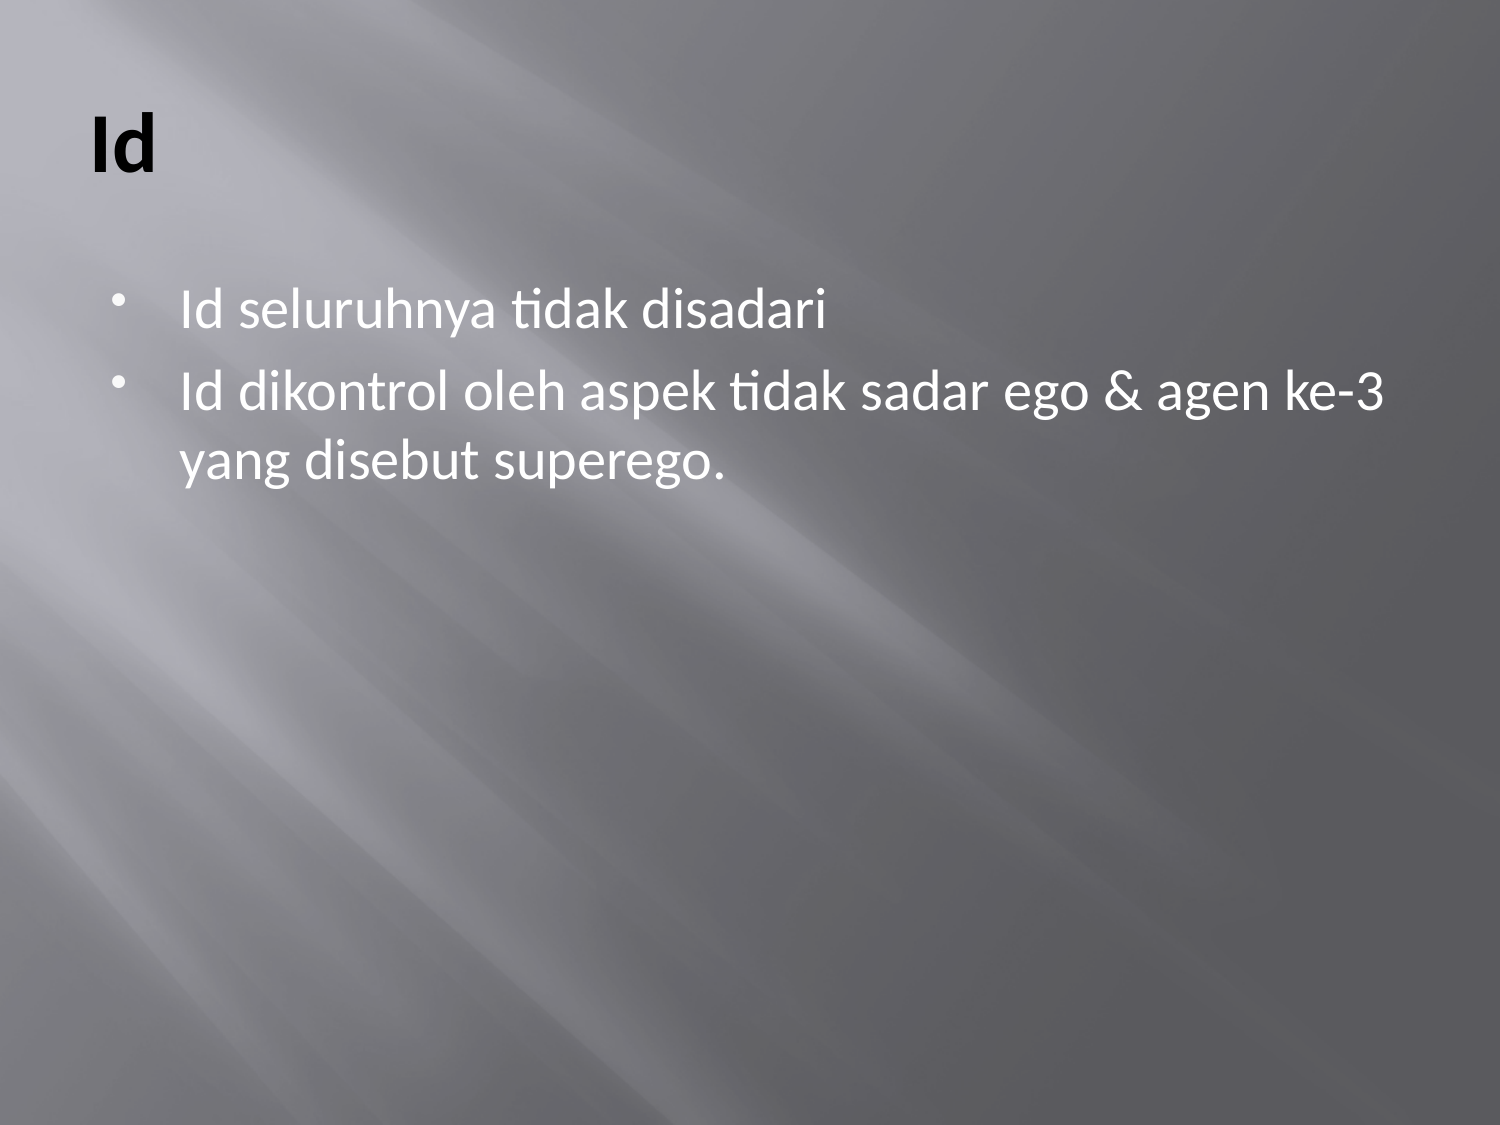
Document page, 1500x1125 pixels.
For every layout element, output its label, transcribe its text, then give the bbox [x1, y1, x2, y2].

title Id [75, 45, 1425, 233]
list Id seluruhnya tidak disadari Id dikontrol oleh aspek tidak sadar ego & agen ke-3 yang disebut superego. [75, 262, 1425, 1035]
